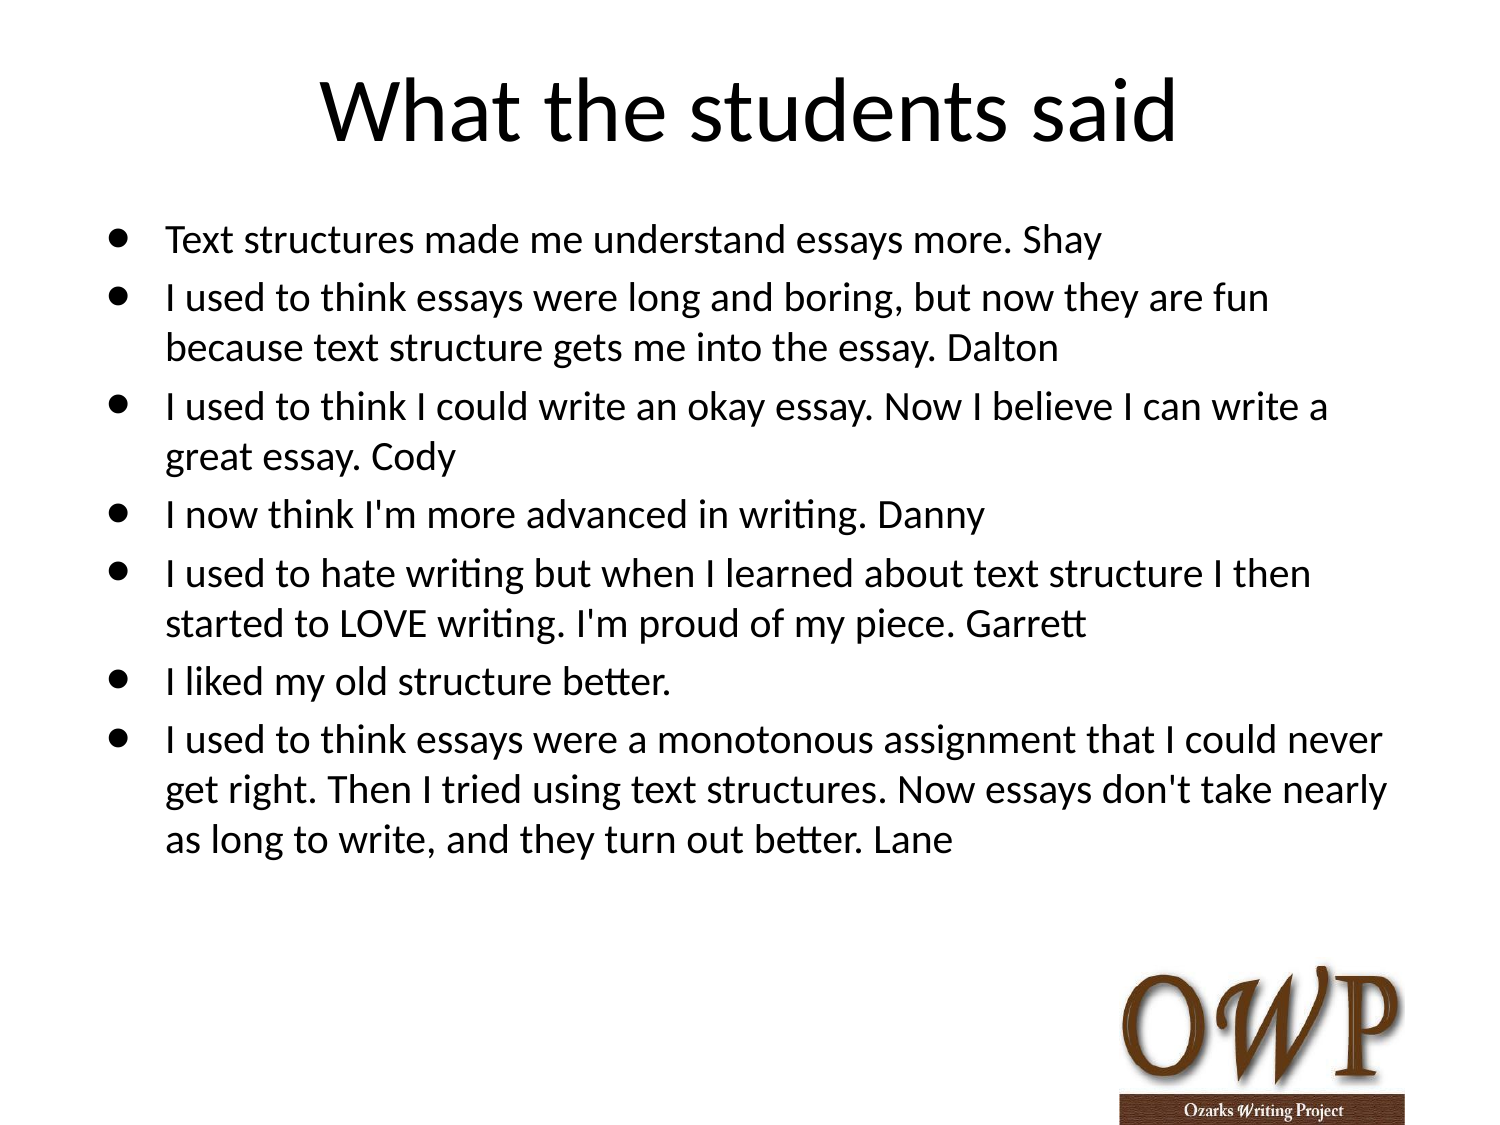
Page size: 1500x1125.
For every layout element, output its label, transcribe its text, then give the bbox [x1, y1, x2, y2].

list Text structures made me understand essays more. Shay I used to think essays were long and boring, but now they are fun because text structure gets me into the essay. Dalton I used to think I could write an okay essay. Now I believe I can write a great essay. Cody I now think I'm more advanced in writing. Danny I used to hate writing but when I learned about text structure I then started to LOVE writing. I'm proud of my piece. Garrett I liked my old structure better. I used to think essays were a monotonous assignment that I could never get right. Then I tried using text structures. Now essays don't take nearly as long to write, and they turn out better. Lane [74, 196, 1426, 809]
title What the students said [74, 33, 1426, 175]
picture [1119, 957, 1405, 1125]
